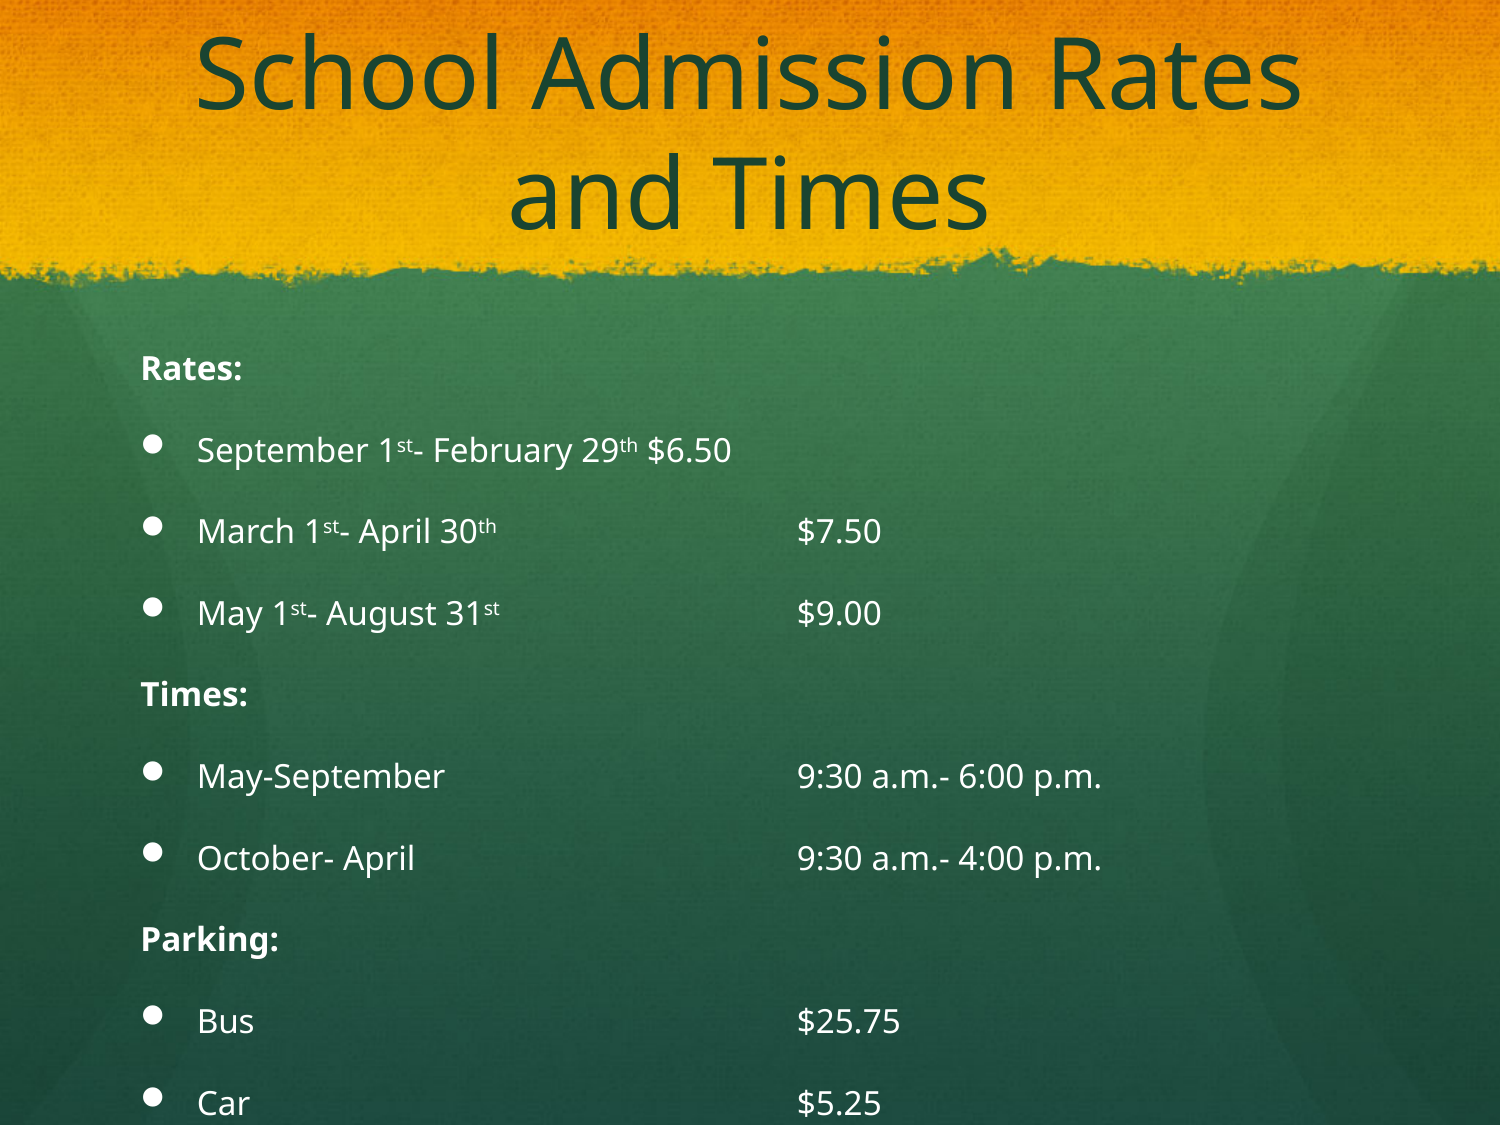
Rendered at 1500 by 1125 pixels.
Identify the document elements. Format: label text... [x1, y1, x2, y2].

picture [0, 0, 1500, 1125]
list Rates: September 1st- February 29th $6.50 March 1st- April 30th $7.50 May 1st- August 31st $9.00 Times: May-September 9:30 a.m.- 6:00 p.m. October- April 9:30 a.m.- 4:00 p.m. Parking: Bus $25.75 Car $5.25 [125, 339, 1375, 1026]
title School Admission Rates and Times [125, 13, 1375, 246]
